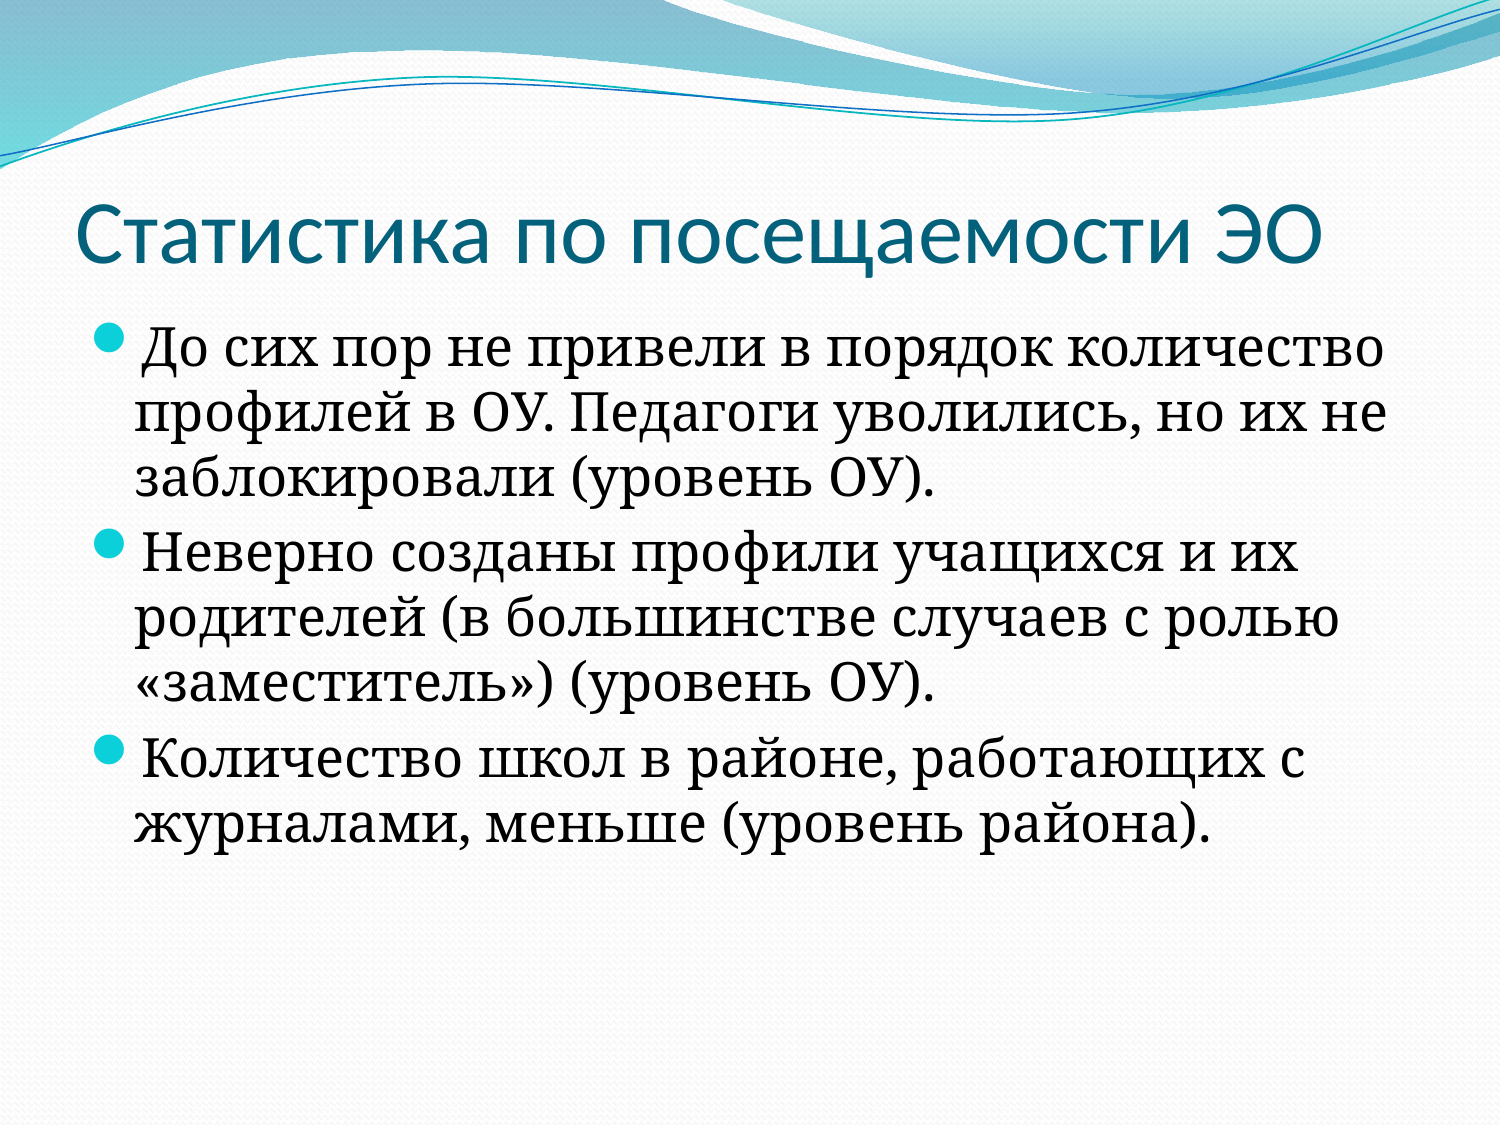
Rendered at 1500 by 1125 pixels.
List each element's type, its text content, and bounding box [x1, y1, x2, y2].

list До сих пор не привели в порядок количество профилей в ОУ. Педагоги уволились, но их не заблокировали (уровень ОУ). Неверно созданы профили учащихся и их родителей (в большинстве случаев с ролью «заместитель») (уровень ОУ). Количество школ в районе, работающих с журналами, меньше (уровень района). [75, 304, 1425, 1079]
title Статистика по посещаемости ЭО [75, 140, 1425, 282]
